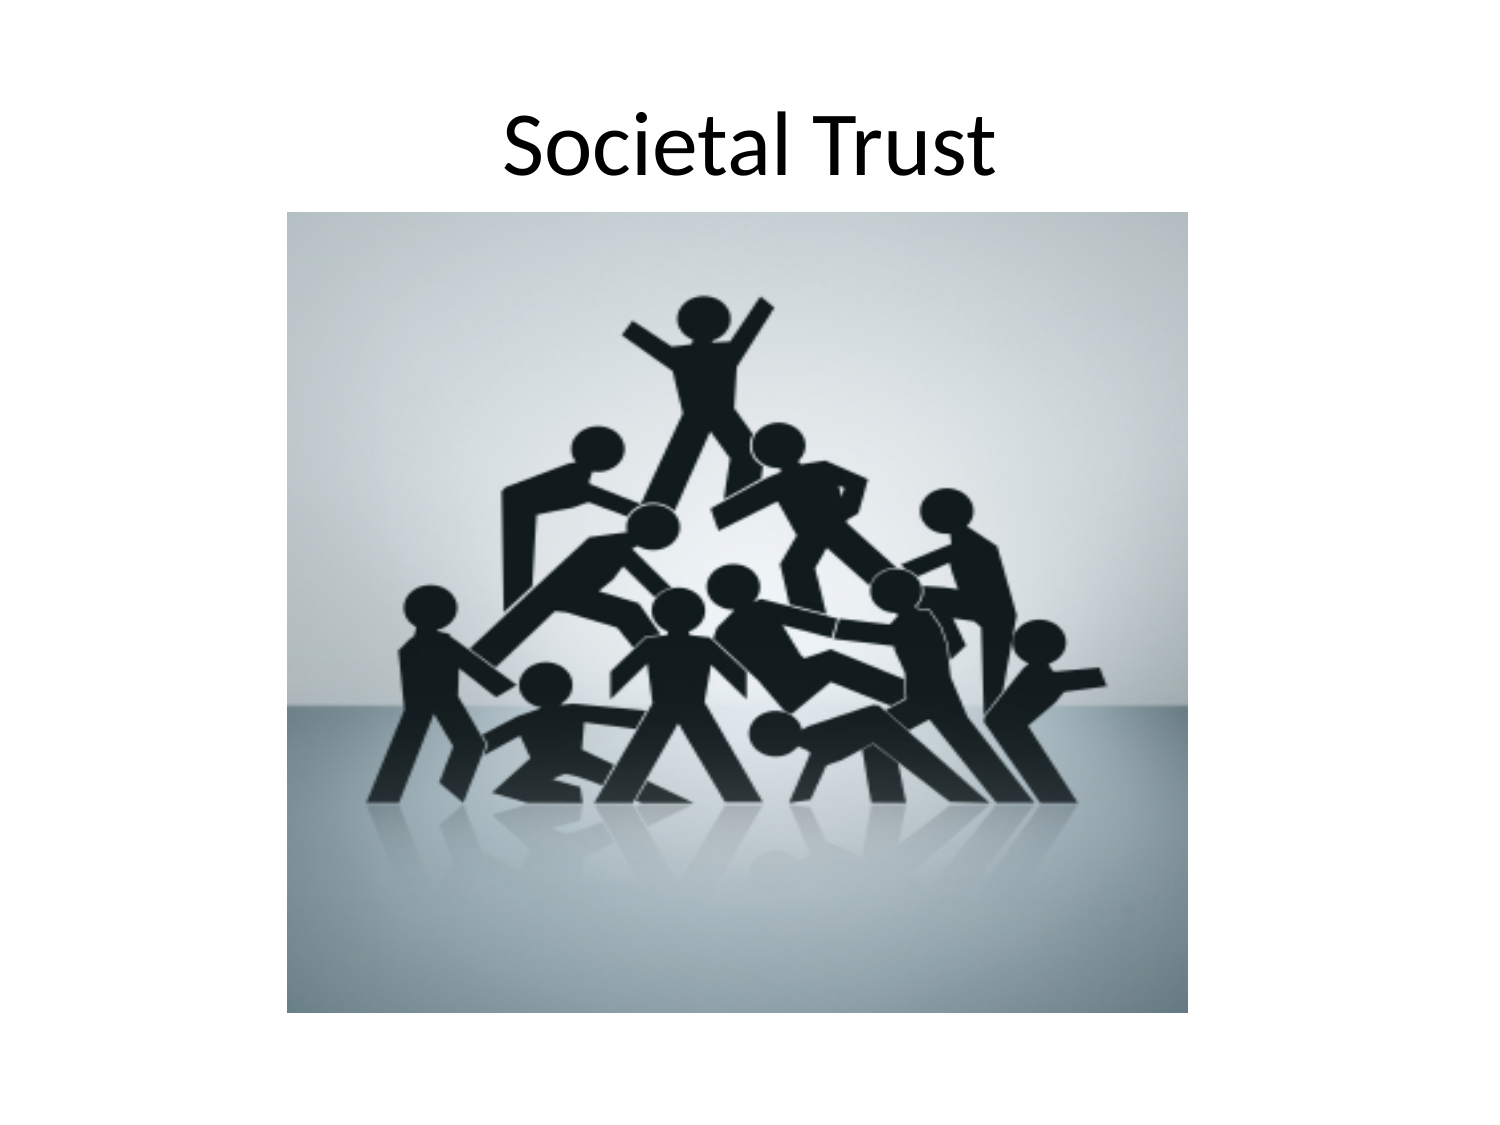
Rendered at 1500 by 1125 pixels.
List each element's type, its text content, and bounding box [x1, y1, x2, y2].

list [287, 212, 1188, 1013]
title Societal Trust [75, 45, 1425, 233]
